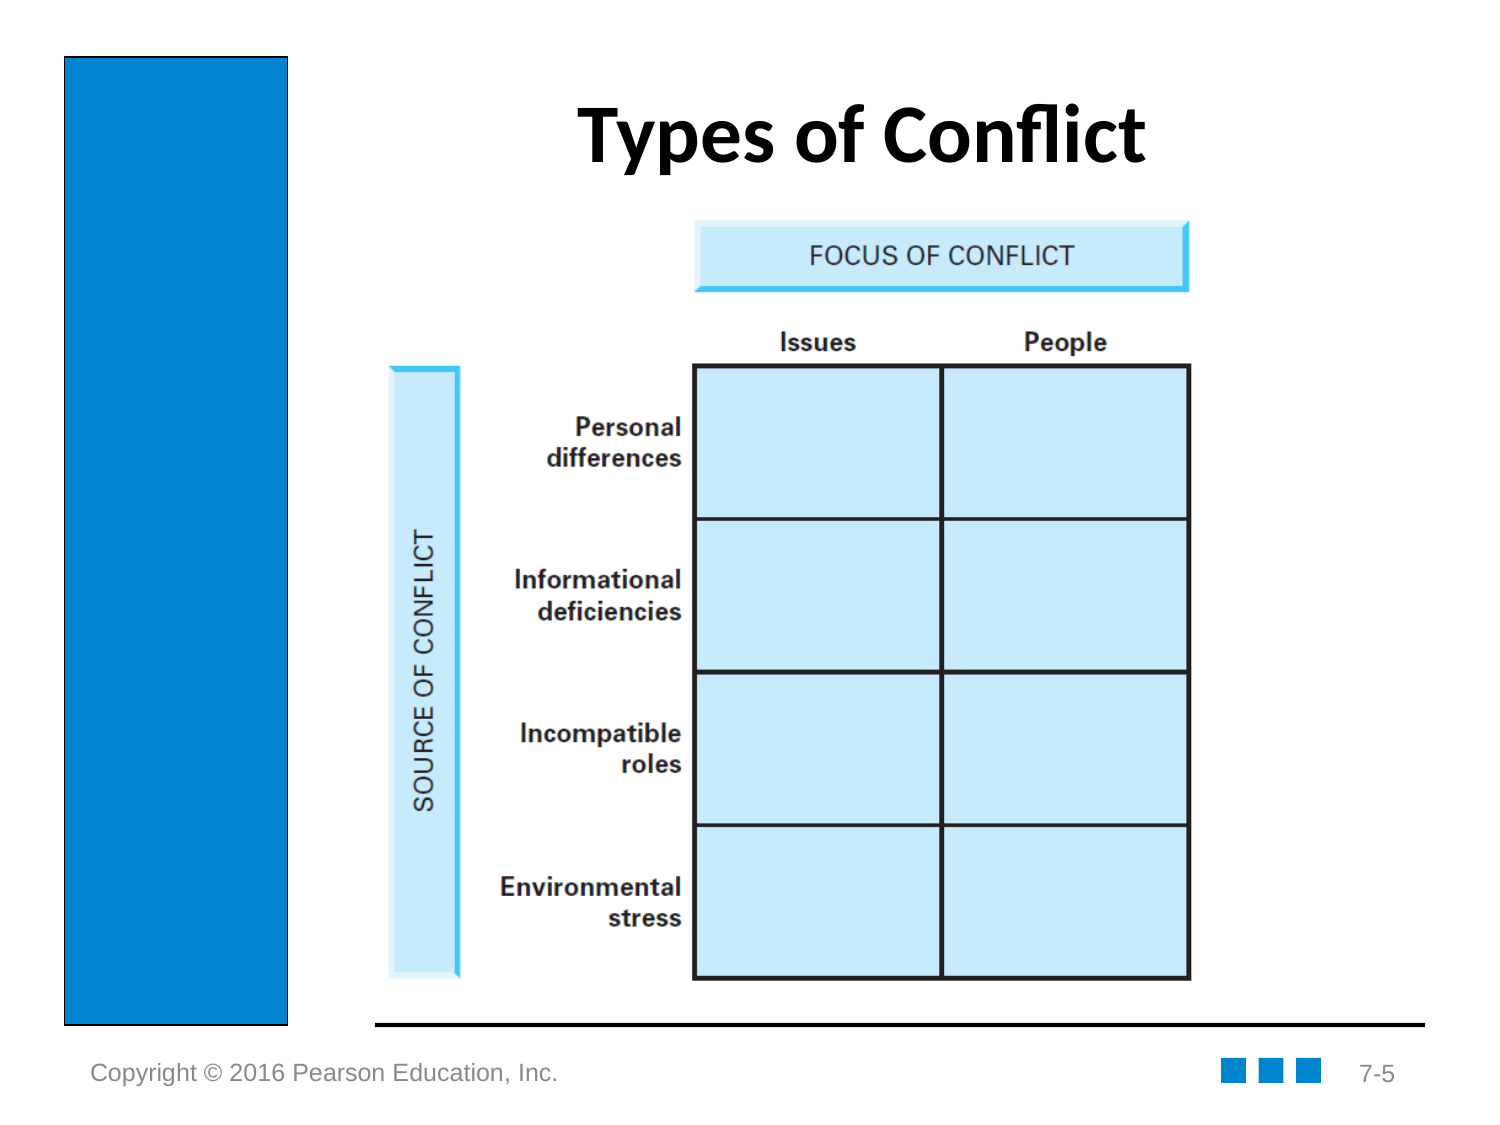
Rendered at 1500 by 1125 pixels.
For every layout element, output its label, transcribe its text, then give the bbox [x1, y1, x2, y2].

picture [374, 215, 1200, 987]
text_box [64, 56, 288, 1025]
text_box [1258, 1057, 1284, 1083]
text_box [1296, 1057, 1321, 1083]
text_box 7-5 [1333, 1050, 1421, 1095]
title Types of Conflict [300, 50, 1425, 208]
text_box [1221, 1057, 1246, 1083]
text_box Copyright © 2016 Pearson Education, Inc. [75, 1055, 625, 1088]
